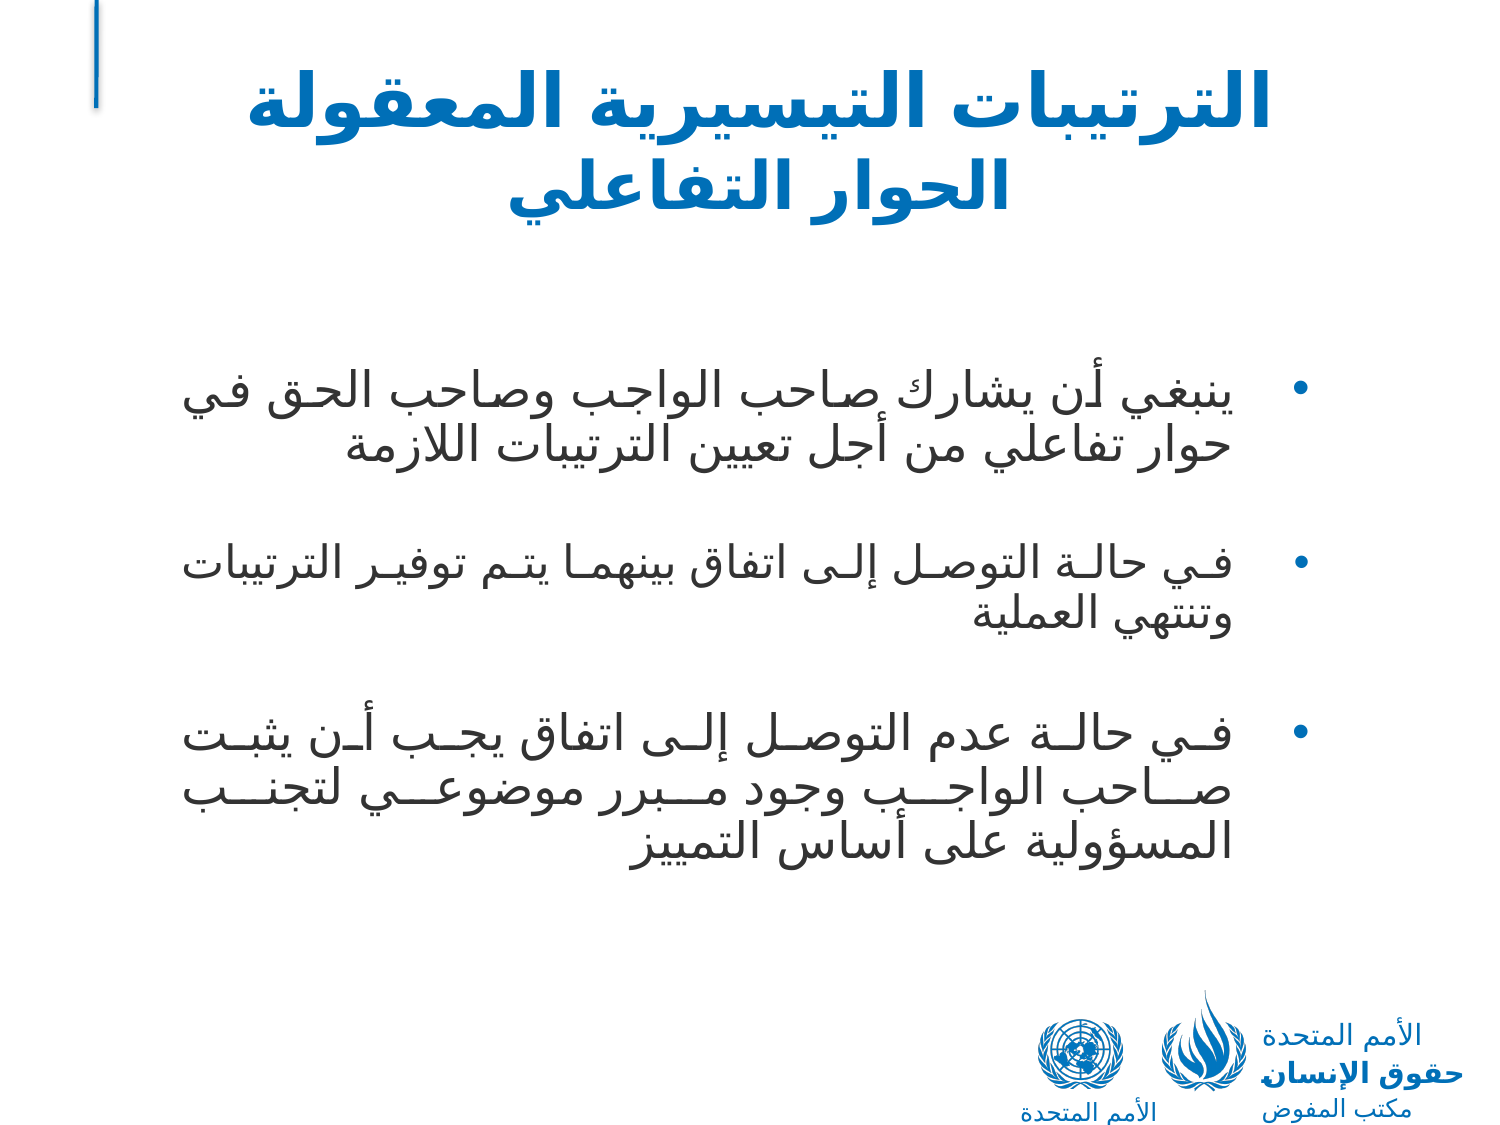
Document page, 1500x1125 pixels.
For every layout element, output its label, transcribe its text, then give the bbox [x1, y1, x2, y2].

text_box ينبغي أن يشارك صاحب الواجب وصاحب الحق في حوار تفاعلي من أجل تعيين الترتيبات اللازمة في حالة التوصل إلى اتفاق بينهما يتم توفير الترتيبات وتنتهي العملية في حالة عدم التوصل إلى اتفاق يجب أن يثبت صاحب الواجب وجود مبرر موضوعي لتجنب المسؤولية على أساس التمييز [166, 256, 1325, 925]
text_box الأمم المتحدة حقوق الإنسان مكتب المفوض السامي [1246, 1009, 1500, 1098]
text_box الأمم المتحدة [982, 1089, 1195, 1125]
picture [1037, 990, 1457, 1107]
title الترتيبات التيسيرية المعقولة الحوار التفاعلي [64, 45, 1456, 224]
